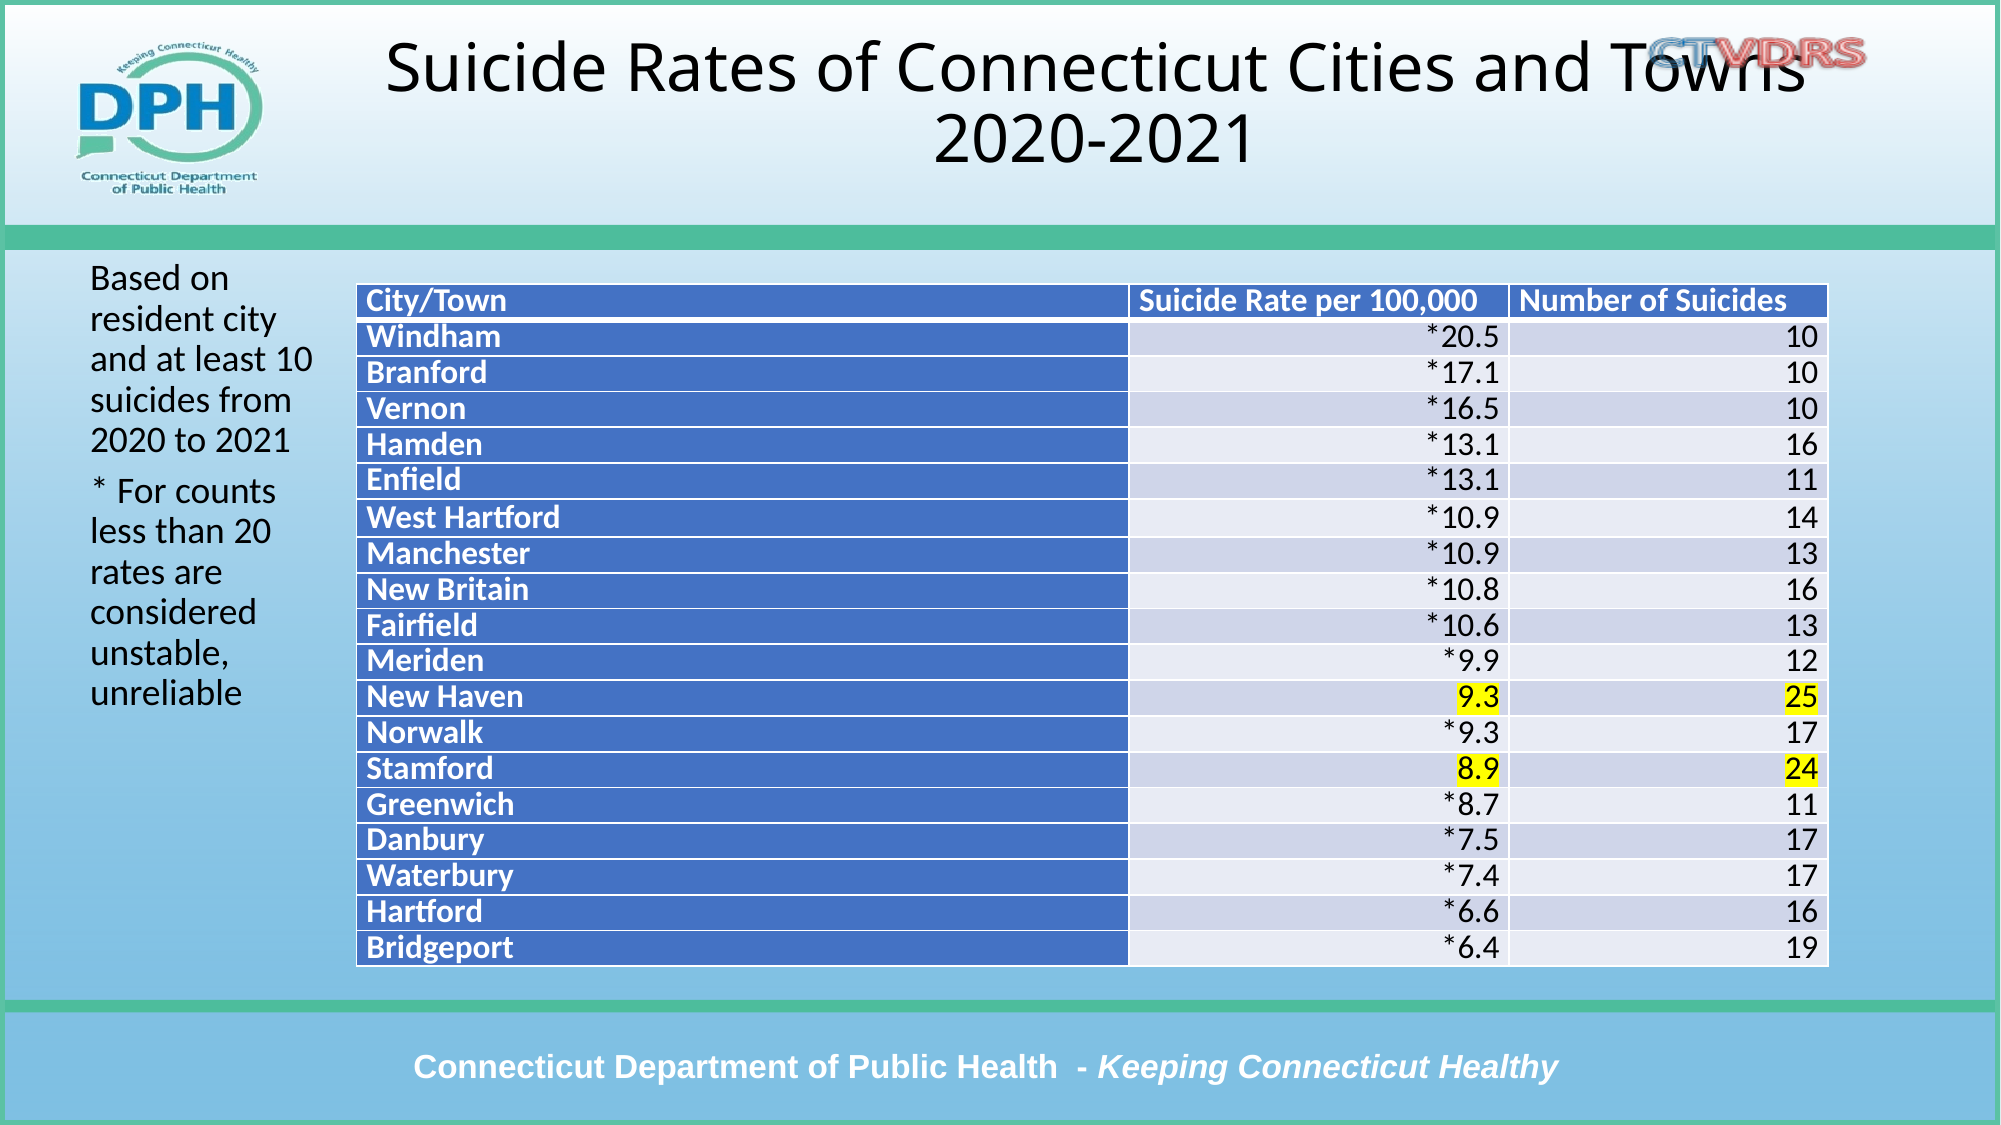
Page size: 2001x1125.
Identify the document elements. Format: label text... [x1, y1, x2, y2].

table_cell Manchester [357, 538, 1128, 572]
table_cell 12 [1510, 645, 1827, 679]
table_cell 16 [1510, 428, 1827, 462]
table_cell Greenwich [357, 788, 1128, 822]
table_cell 11 [1510, 464, 1827, 498]
table_cell 10 [1510, 323, 1827, 355]
table_cell West Hartford [357, 500, 1128, 536]
table_cell Branford [357, 357, 1128, 391]
table_cell 13 [1510, 538, 1827, 572]
table_cell 24 [1510, 753, 1827, 787]
table_cell *13.1 [1130, 464, 1508, 498]
table_cell *9.9 [1130, 645, 1508, 679]
table_cell 14 [1510, 500, 1827, 536]
table_header Number of Suicides [1510, 285, 1827, 317]
table_cell *17.1 [1130, 357, 1508, 391]
table_cell Bridgeport [357, 931, 1128, 965]
table_cell 8.9 [1130, 753, 1508, 787]
table_cell 10 [1510, 392, 1827, 426]
table_cell *16.5 [1130, 392, 1508, 426]
table_cell *10.8 [1130, 574, 1508, 608]
list Based on resident city and at least 10 suicides from 2020 to 2021 * For counts less than 20 rates are considered unstable, unreliable [0, 250, 335, 1000]
table_cell Danbury [357, 824, 1128, 858]
table_cell *9.3 [1130, 717, 1508, 751]
table_header Suicide Rate per 100,000 [1130, 285, 1508, 317]
table_cell *13.1 [1130, 428, 1508, 462]
table_cell 19 [1510, 931, 1827, 965]
table_cell Waterbury [357, 860, 1128, 894]
table_cell *10.9 [1130, 500, 1508, 536]
table_cell 25 [1510, 681, 1827, 715]
table_cell Meriden [357, 645, 1128, 679]
table_cell Hartford [357, 896, 1128, 930]
table_cell New Britain [357, 574, 1128, 608]
table_cell 16 [1510, 896, 1827, 930]
table_cell *20.5 [1130, 323, 1508, 355]
table_cell *10.9 [1130, 538, 1508, 572]
table_cell Enfield [357, 464, 1128, 498]
table_cell 16 [1510, 574, 1827, 608]
table_cell 10 [1510, 357, 1827, 391]
table_cell Hamden [357, 428, 1128, 462]
table_cell 17 [1510, 860, 1827, 894]
table_cell Windham [357, 323, 1128, 355]
table_cell *7.5 [1130, 824, 1508, 858]
table_cell *6.4 [1130, 931, 1508, 965]
table_cell 11 [1510, 788, 1827, 822]
table_cell *6.6 [1130, 896, 1508, 930]
picture [1631, 20, 1910, 90]
table_header City/Town [357, 285, 1128, 317]
table_cell 9.3 [1130, 681, 1508, 715]
table_cell *10.6 [1130, 609, 1508, 643]
table_cell New Haven [357, 681, 1128, 715]
table_cell Fairfield [357, 609, 1128, 643]
table_cell Stamford [357, 753, 1128, 787]
table_cell 17 [1510, 824, 1827, 858]
title Suicide Rates of Connecticut Cities and Towns 2020-2021 [275, 0, 1919, 216]
table_cell Vernon [357, 392, 1128, 426]
picture [66, 37, 270, 199]
table_cell *8.7 [1130, 788, 1508, 822]
table_cell Norwalk [357, 717, 1128, 751]
table_cell 17 [1510, 717, 1827, 751]
table_cell 13 [1510, 609, 1827, 643]
table_cell *7.4 [1130, 860, 1508, 894]
